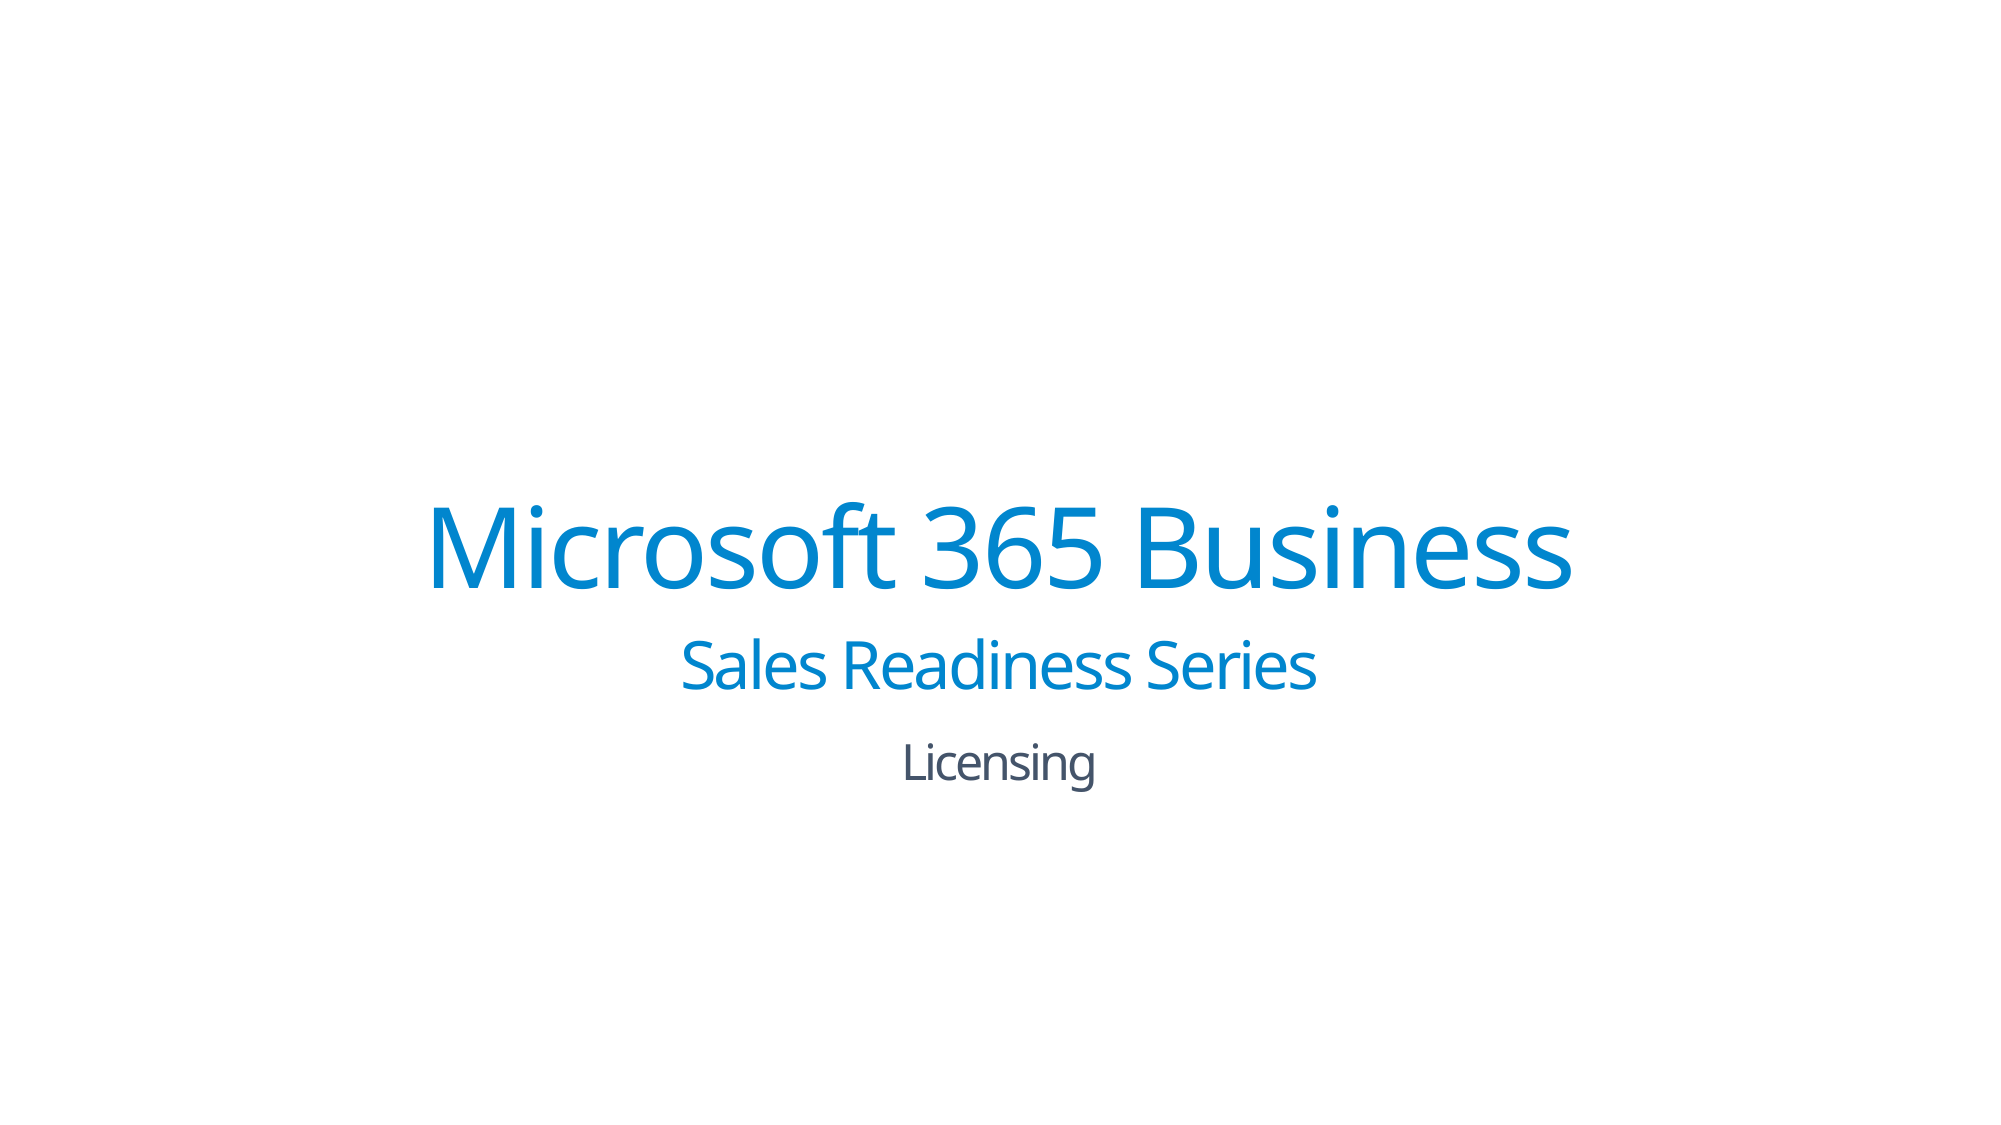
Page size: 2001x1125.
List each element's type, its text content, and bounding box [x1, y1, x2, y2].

text_box Microsoft 365 Business [366, 546, 1634, 611]
text_box Licensing [366, 726, 1634, 791]
text_box Sales Readiness Series [366, 638, 1634, 703]
